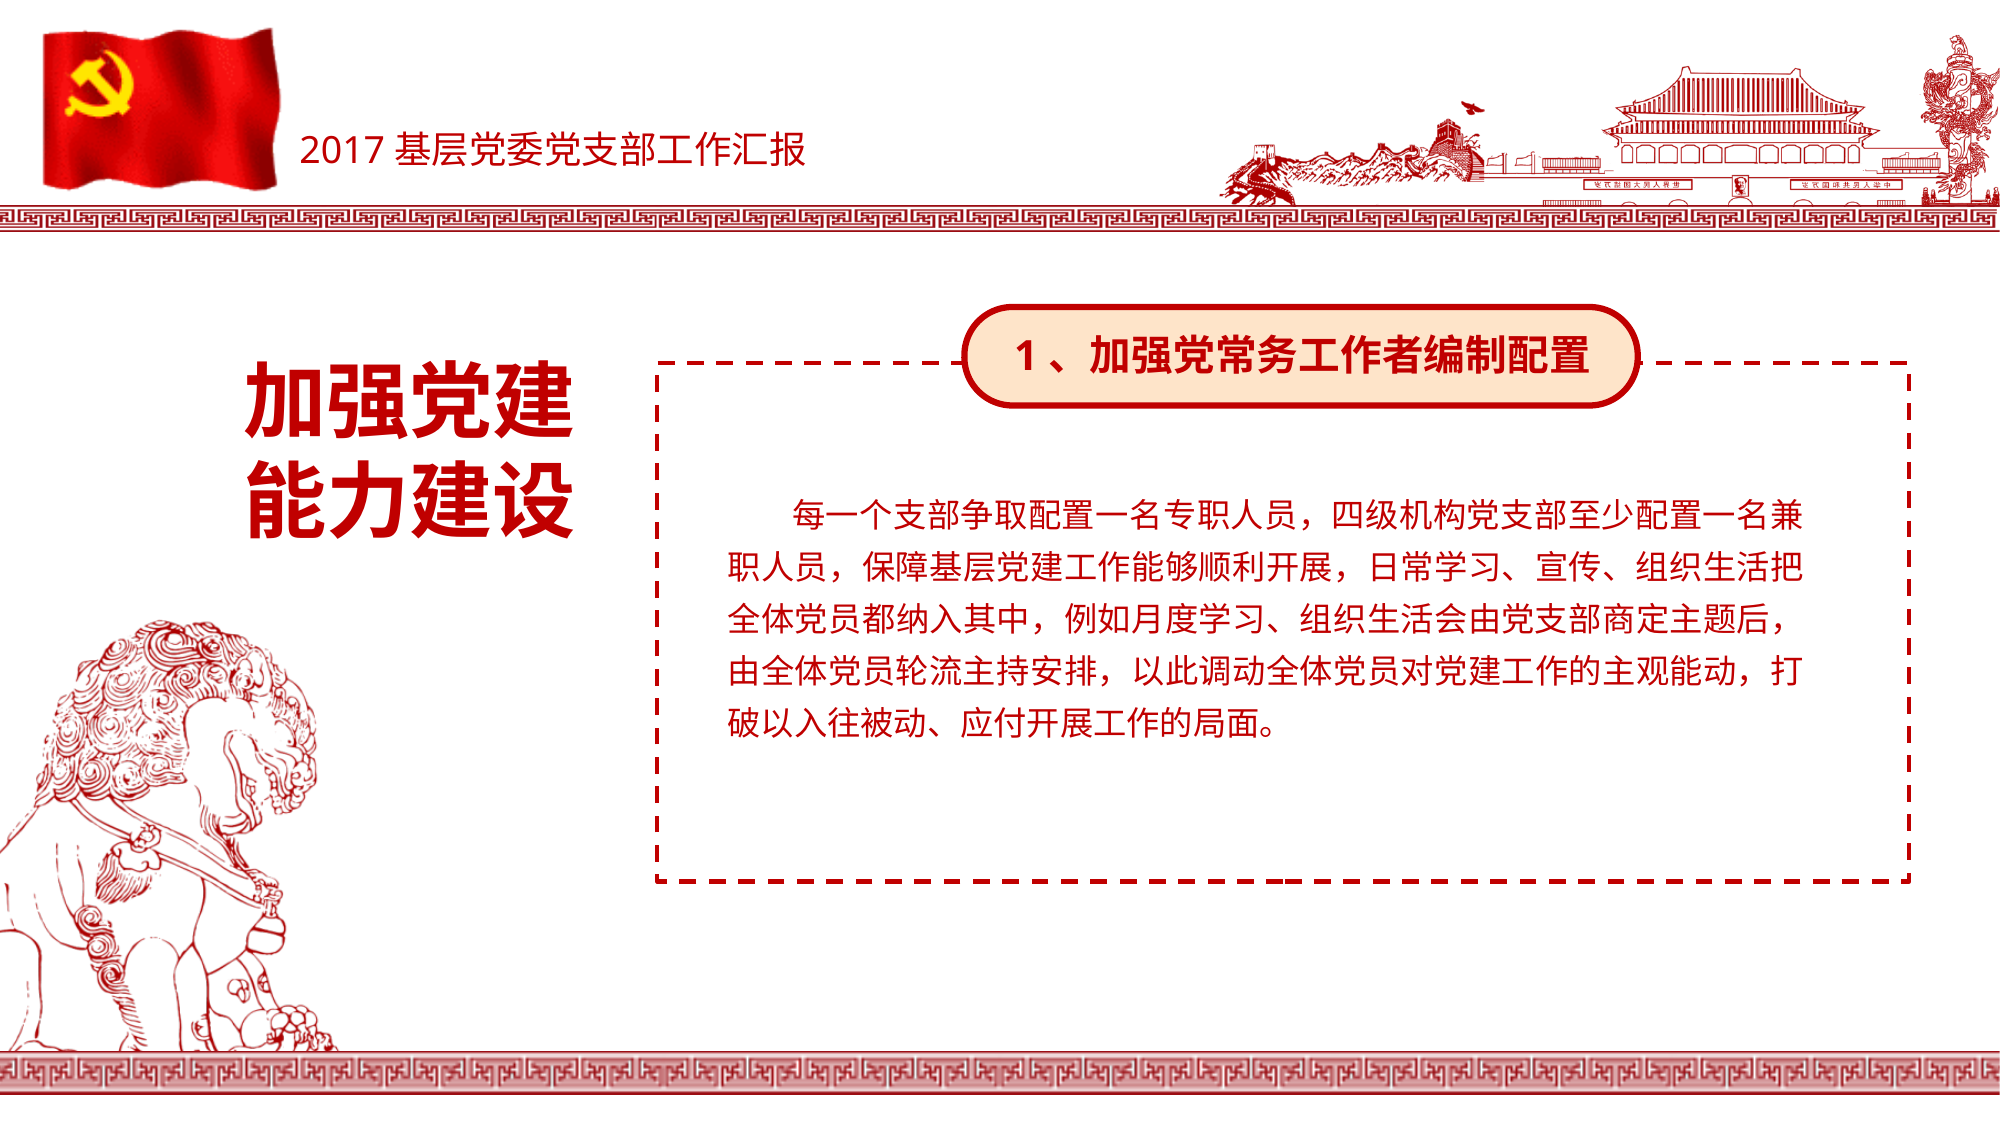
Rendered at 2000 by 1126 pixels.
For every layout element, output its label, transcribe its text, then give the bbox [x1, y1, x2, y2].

picture [0, 19, 2000, 232]
text_box [962, 304, 1640, 408]
picture [33, 26, 292, 196]
text_box 1、加强党常务工作者编制配置 [999, 321, 1606, 387]
text_box 每一个支部争取配置一名专职人员，四级机构党支部至少配置一名兼职人员，保障基层党建工作能够顺利开展，日常学习、宣传、组织生活把全体党员都纳入其中，例如月度学习、组织生活会由党支部商定主题后，由全体党员轮流主持安排，以此调动全体党员对党建工作的主观能动，打破以入往被动、应付开展工作的局面。 [716, 476, 1815, 599]
text_box [655, 361, 1911, 599]
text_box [0, 602, 2000, 1095]
list 2017基层党委党支部工作汇报 [279, 116, 1201, 211]
text_box 加强党建能力建设 [232, 342, 615, 554]
